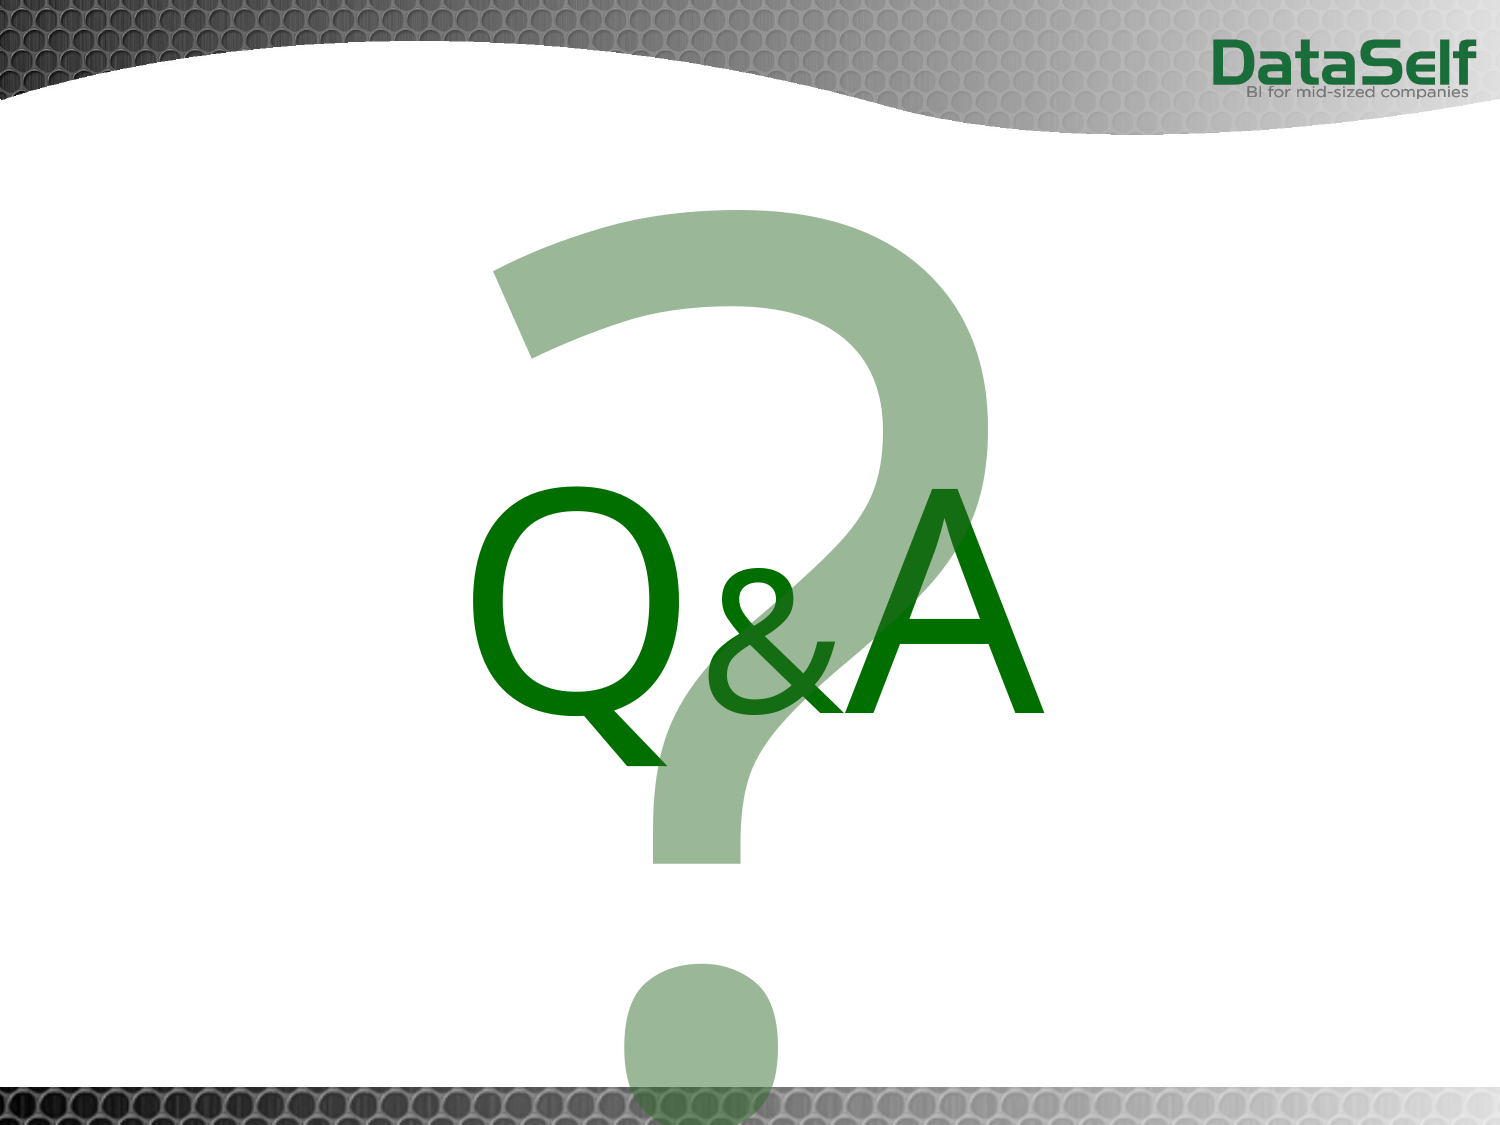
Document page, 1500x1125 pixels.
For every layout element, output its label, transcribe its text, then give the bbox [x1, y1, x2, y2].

text_box ? [0, 0, 1500, 1125]
